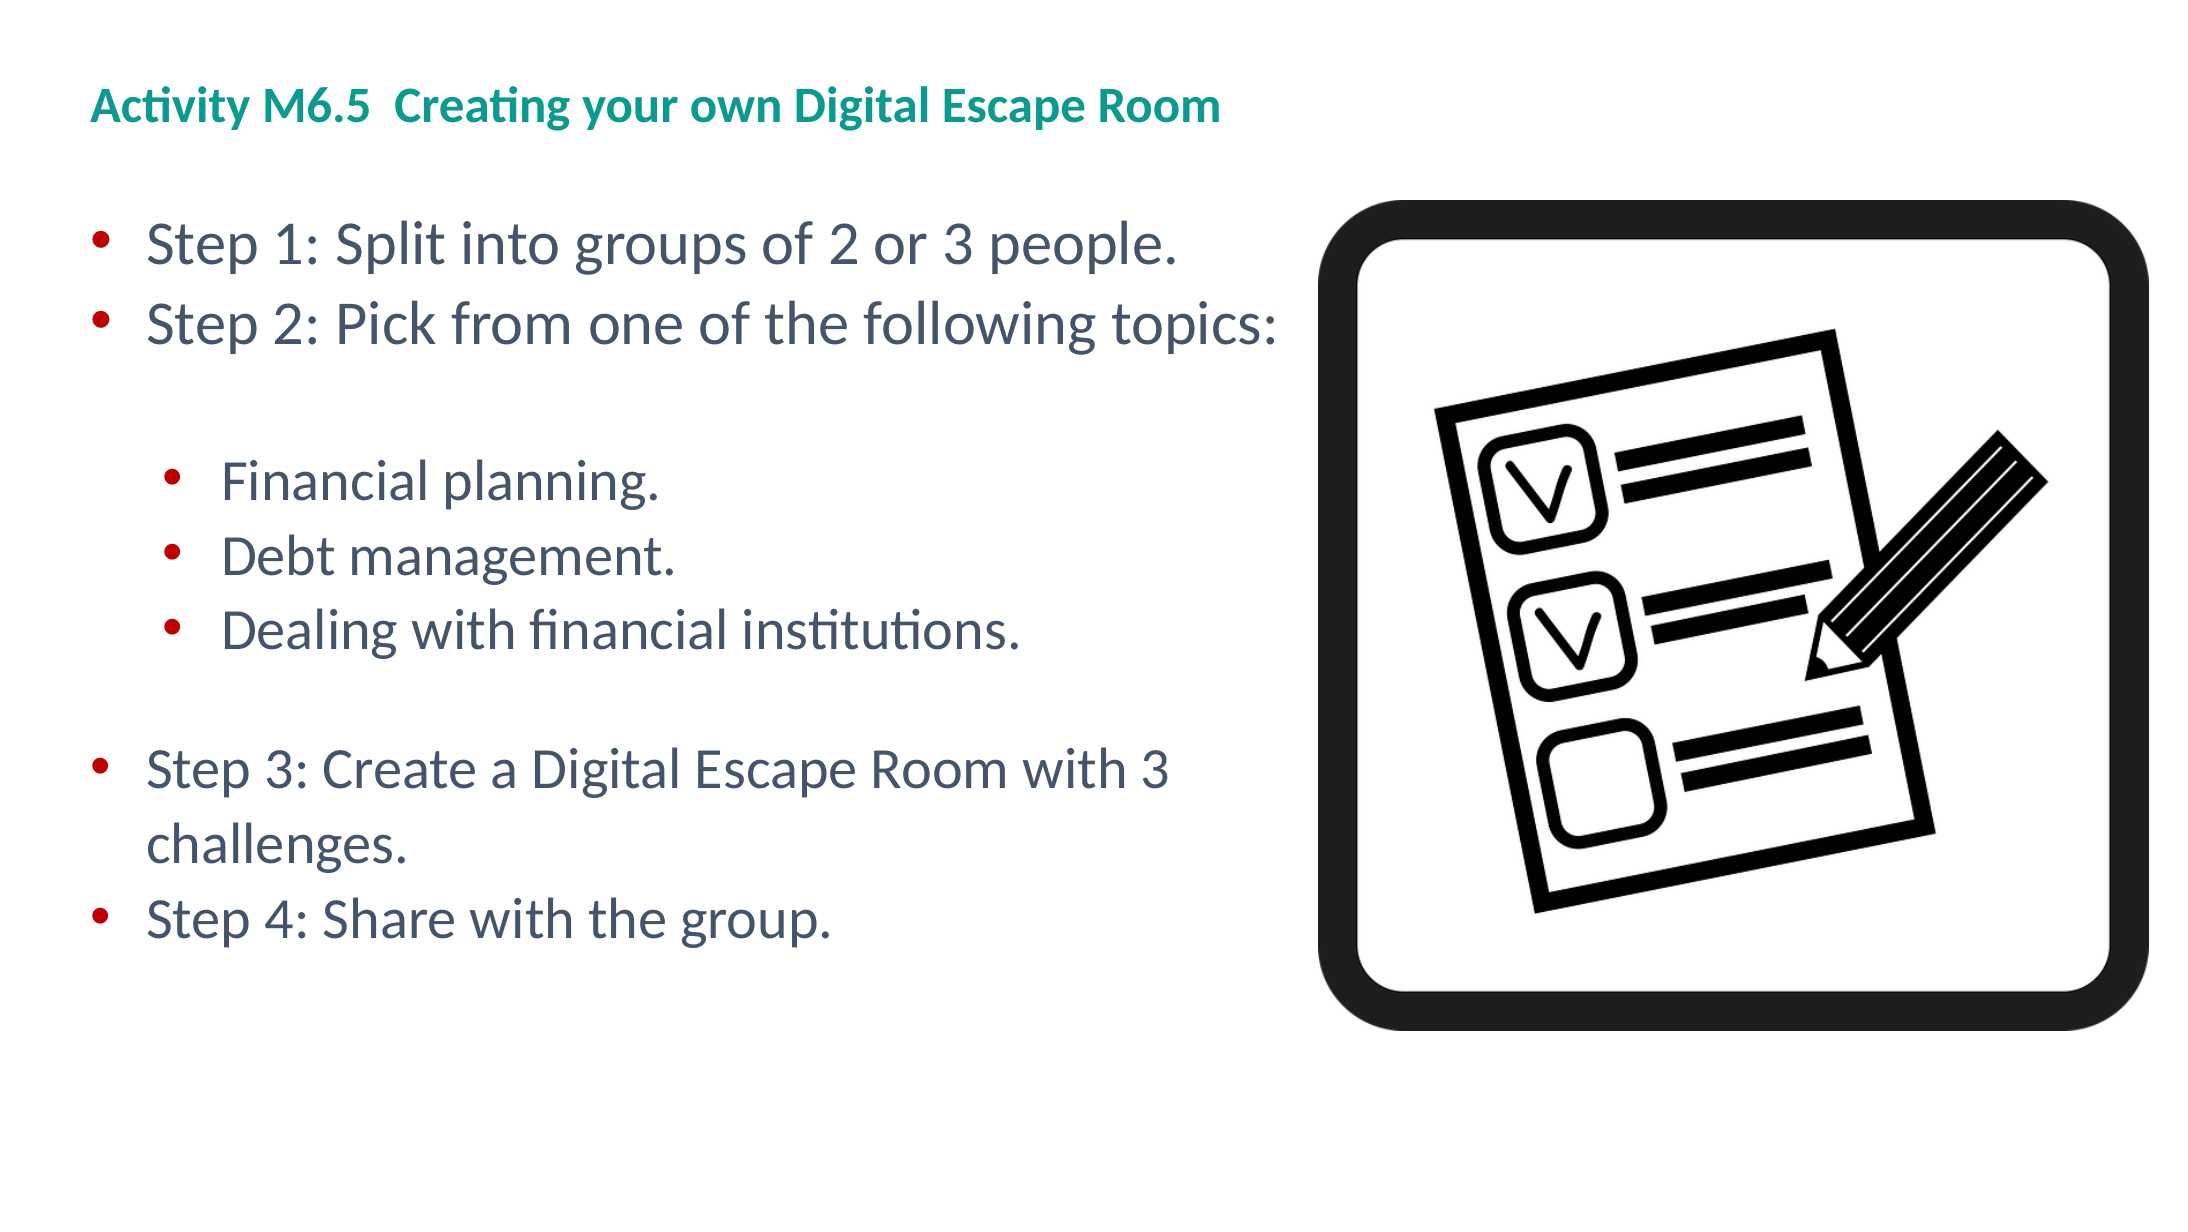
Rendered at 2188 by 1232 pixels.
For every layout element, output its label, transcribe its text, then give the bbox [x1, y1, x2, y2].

title Activity M6.5 Creating your own Digital Escape Room [82, 70, 2106, 189]
list Step 1: Split into groups of 2 or 3 people. Step 2: Pick from one of the following topics: Financial planning. Debt management. Dealing with financial institutions. Step 3: Create a Digital Escape Room with 3 challenges. Step 4: Share with the group. [82, 189, 1319, 1138]
picture [1318, 200, 2149, 1031]
